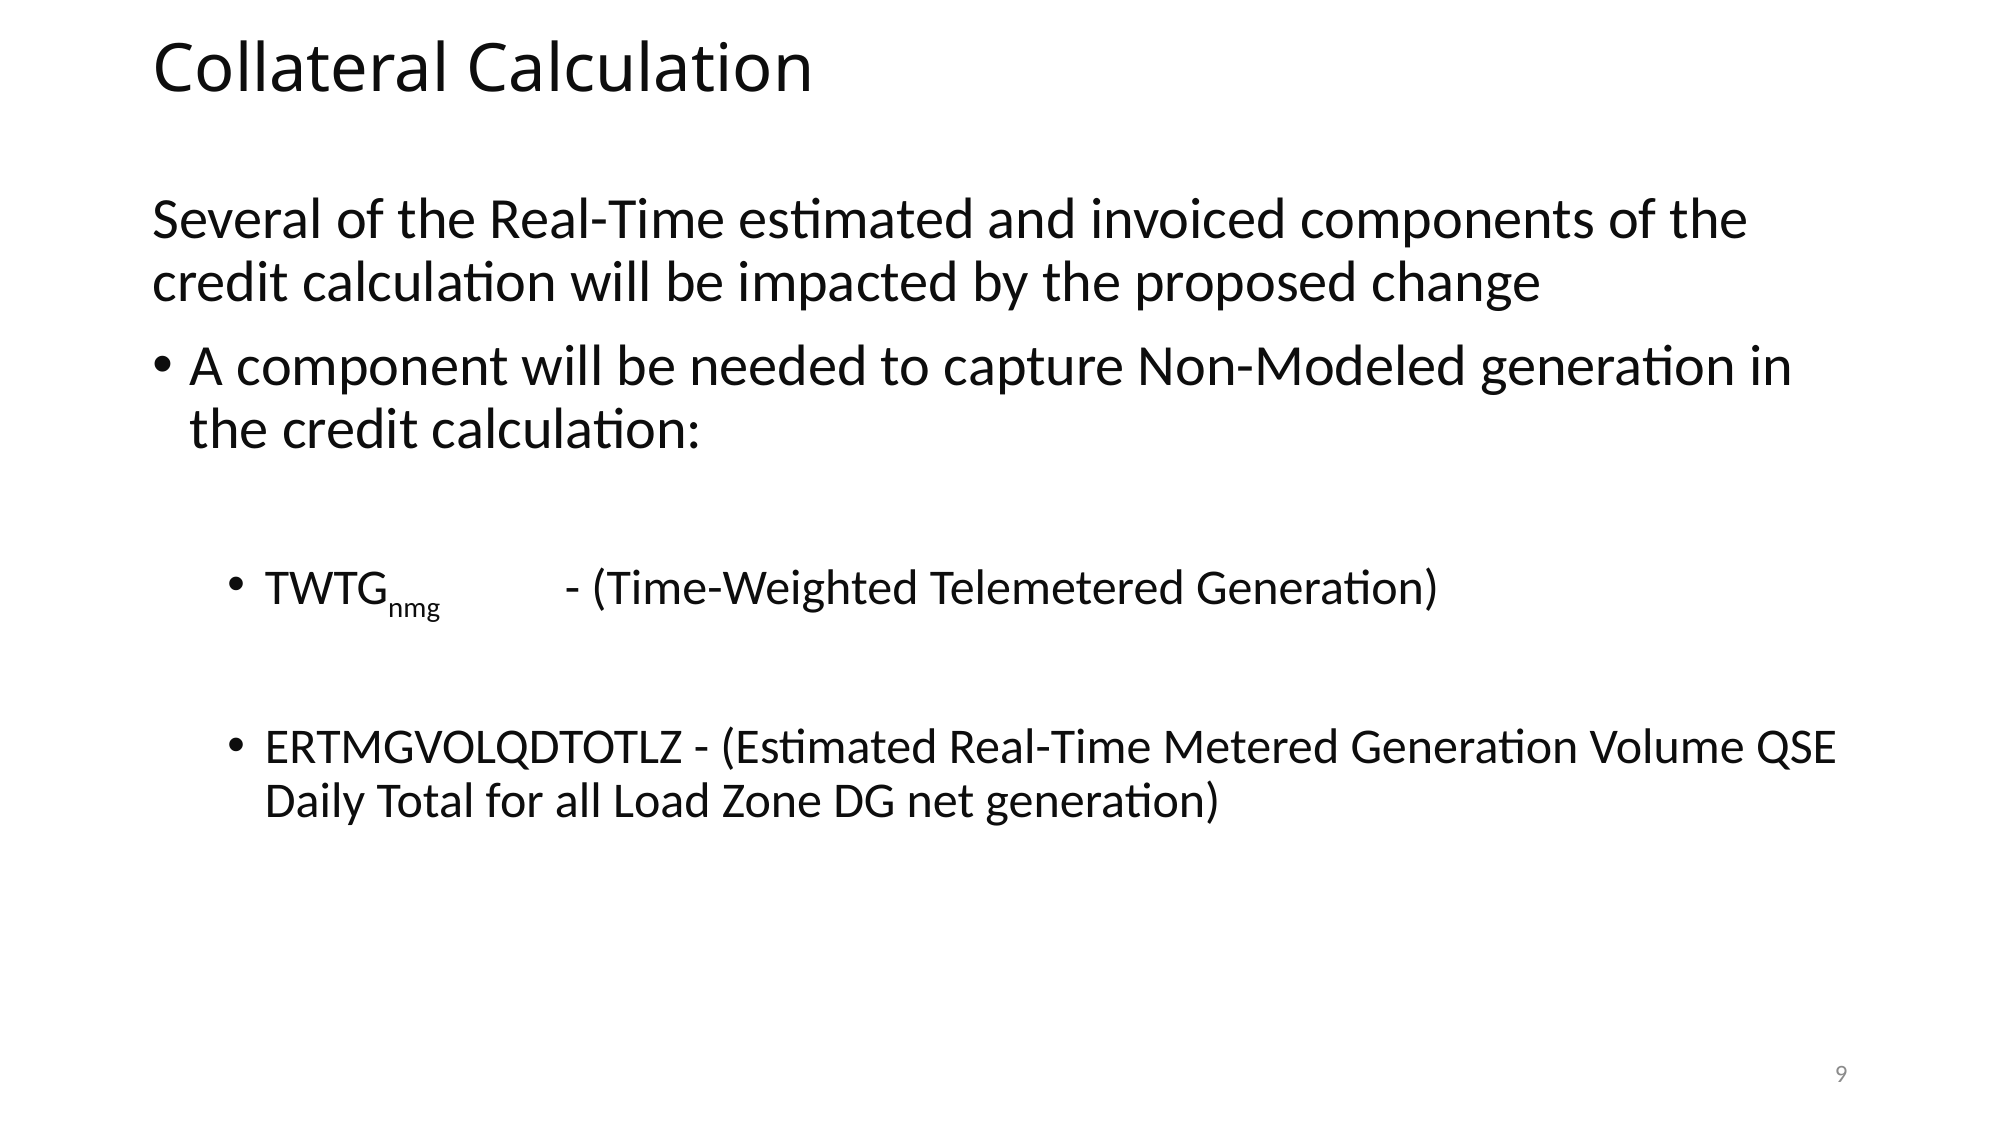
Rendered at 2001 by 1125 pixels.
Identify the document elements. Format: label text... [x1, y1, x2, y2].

list Several of the Real-Time estimated and invoiced components of the credit calculation will be impacted by the proposed change A component will be needed to capture Non-Modeled generation in the credit calculation: TWTGnmg - (Time-Weighted Telemetered Generation) ERTMGVOLQDTOTLZ - (Estimated Real-Time Metered Generation Volume QSE Daily Total for all Load Zone DG net generation) [137, 181, 1863, 1014]
title Collateral Calculation [137, 13, 1863, 127]
slide_number 9 [1412, 1042, 1863, 1103]
